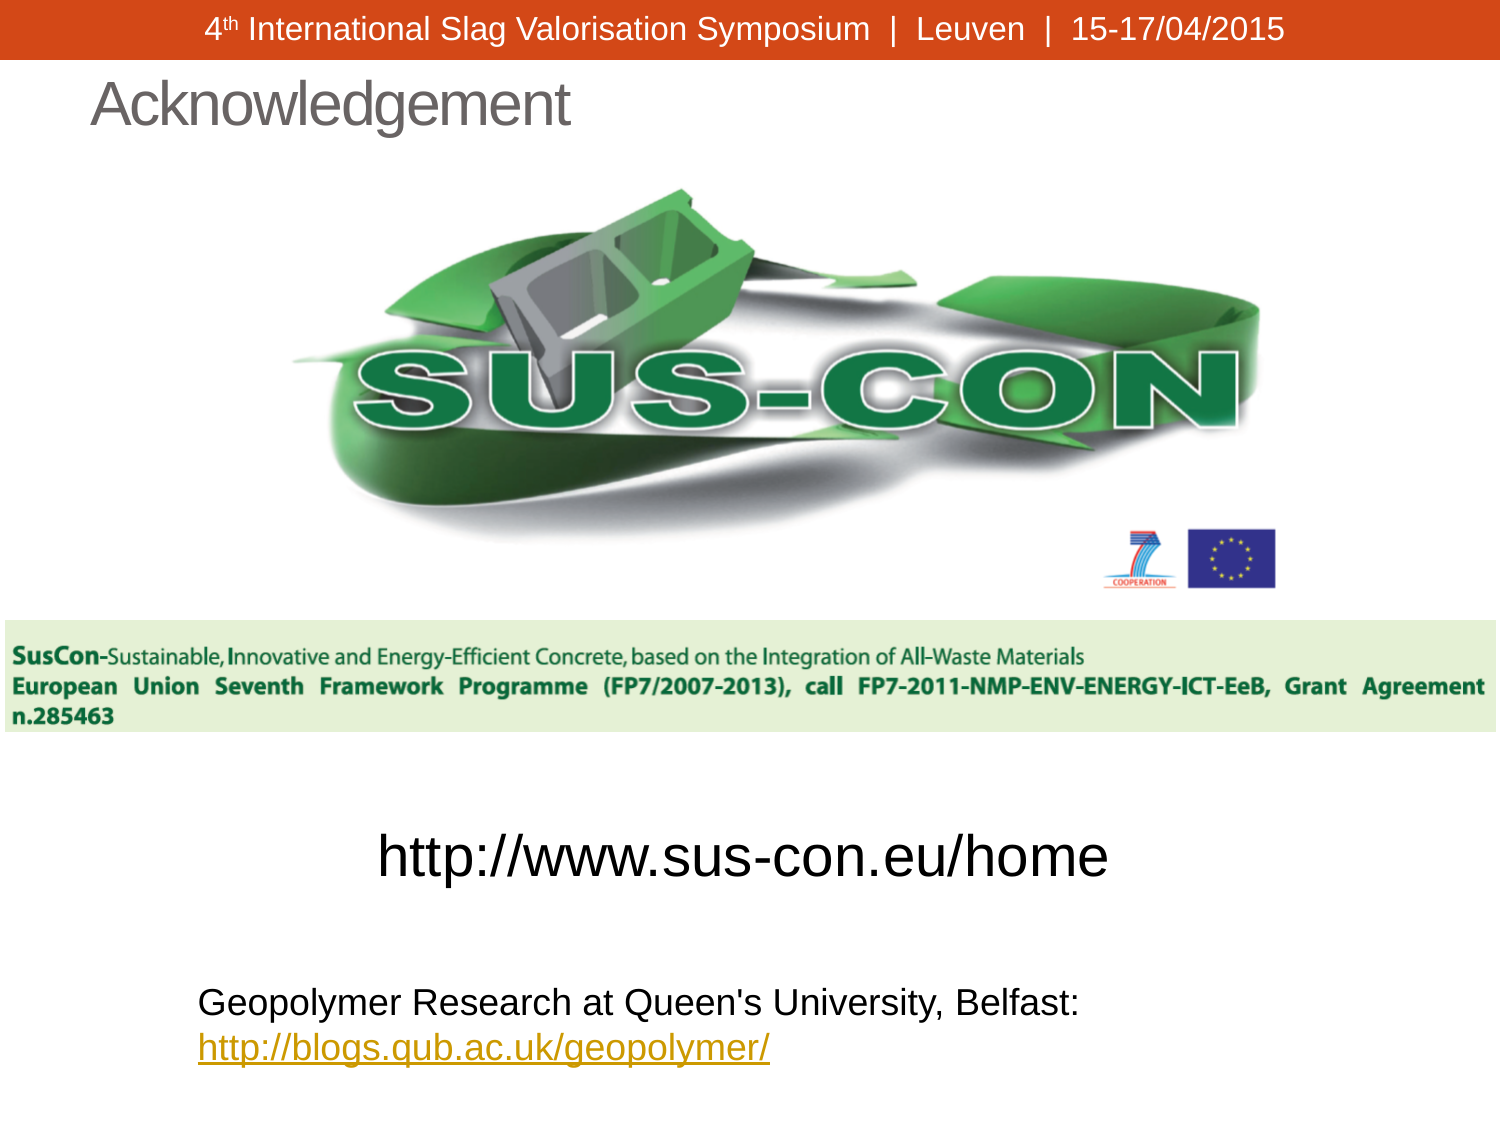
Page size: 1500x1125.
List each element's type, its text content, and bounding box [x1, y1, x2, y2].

title Acknowledgement [75, 55, 1425, 182]
picture [288, 184, 1279, 597]
text_box 4th International Slag Valorisation Symposium | Leuven | 15-17/04/2015 [0, 0, 1500, 55]
picture [4, 620, 1496, 732]
text_box http://www.sus-con.eu/home Geopolymer Research at Queen's University, Belfast: http://blogs.qub.ac.uk/geopolymer/ [182, 810, 1306, 1076]
